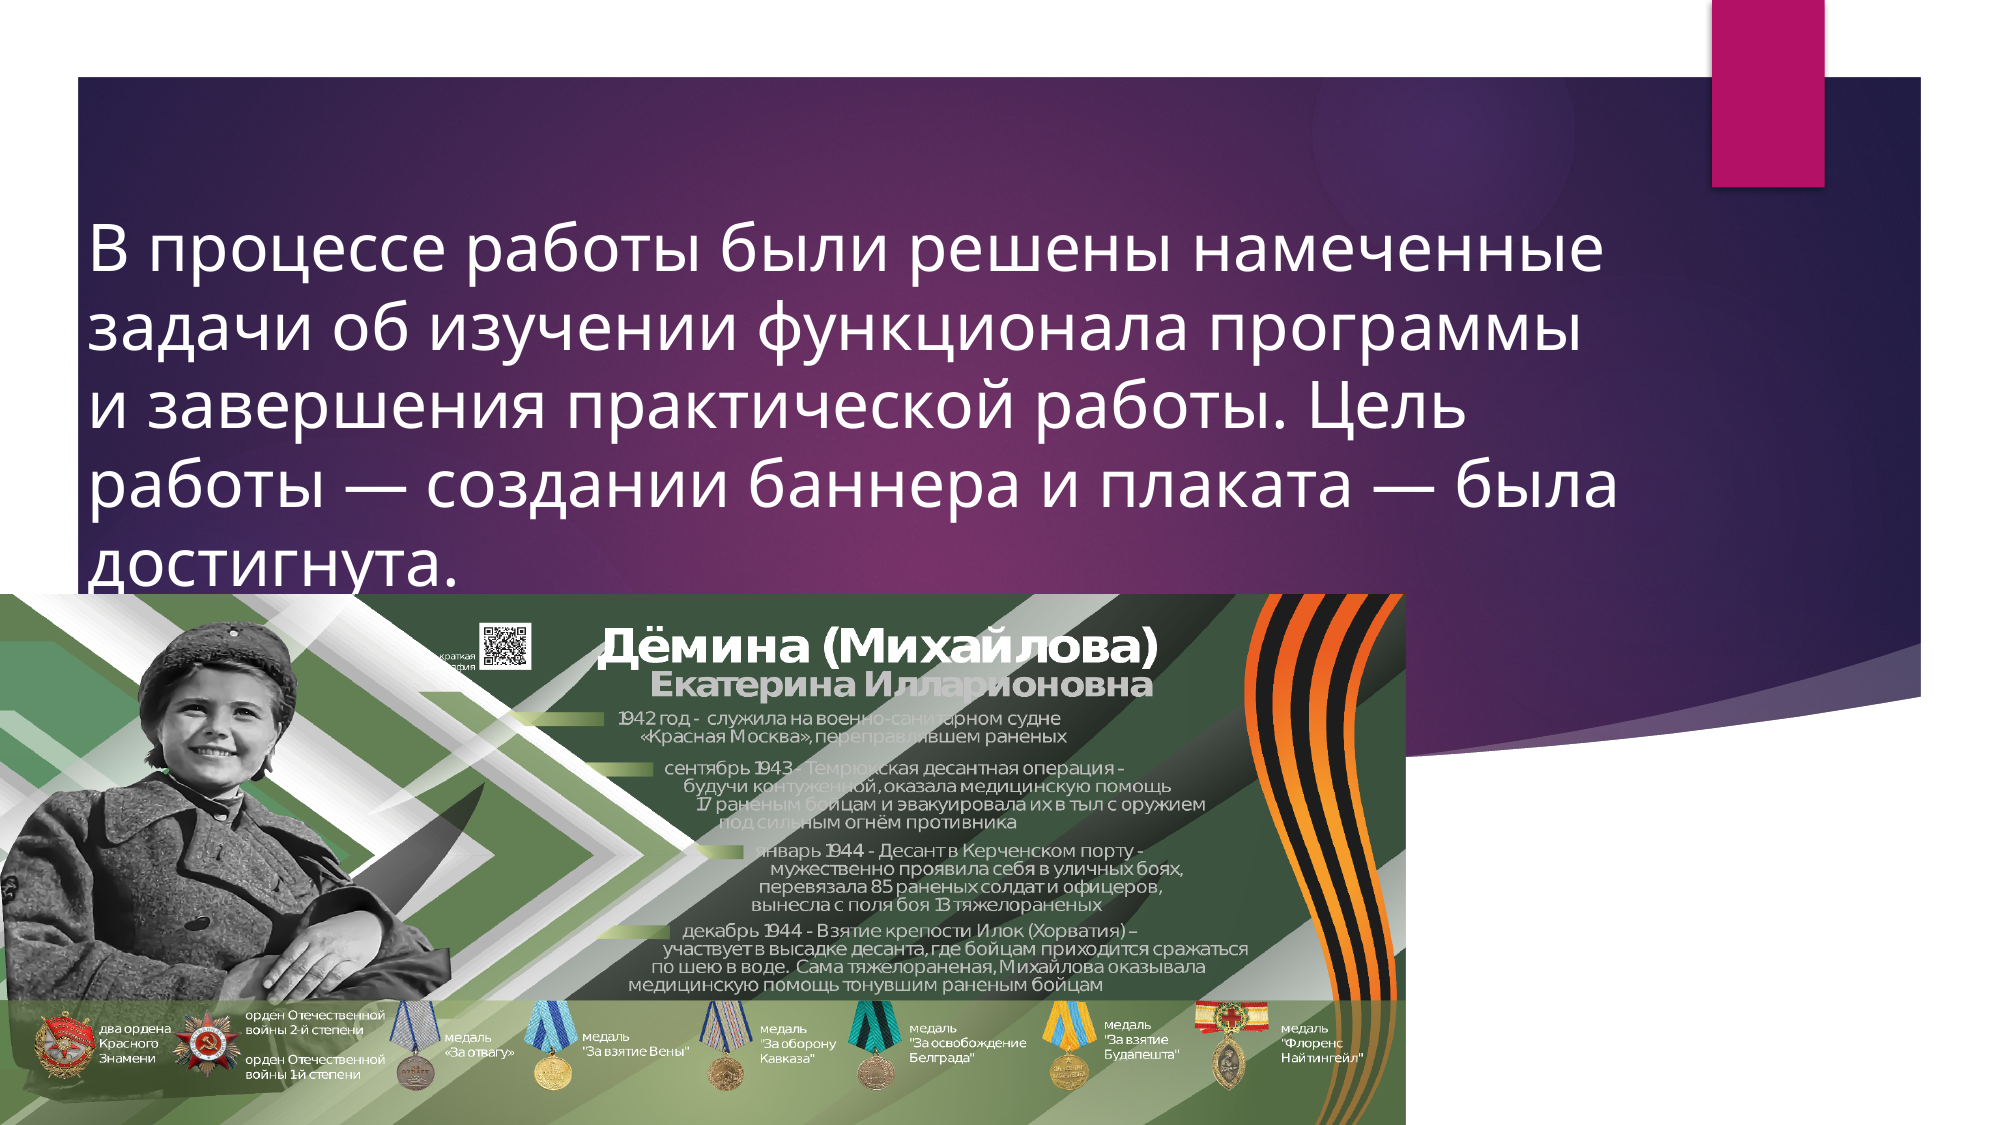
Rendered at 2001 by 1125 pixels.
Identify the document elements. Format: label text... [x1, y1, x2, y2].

picture [0, 594, 1406, 1125]
title В процессе работы были решены намеченные задачи об изучении функционала программы и завершения практической работы. Цель работы — создании баннера и плаката — была достигнута. [72, 117, 1638, 608]
